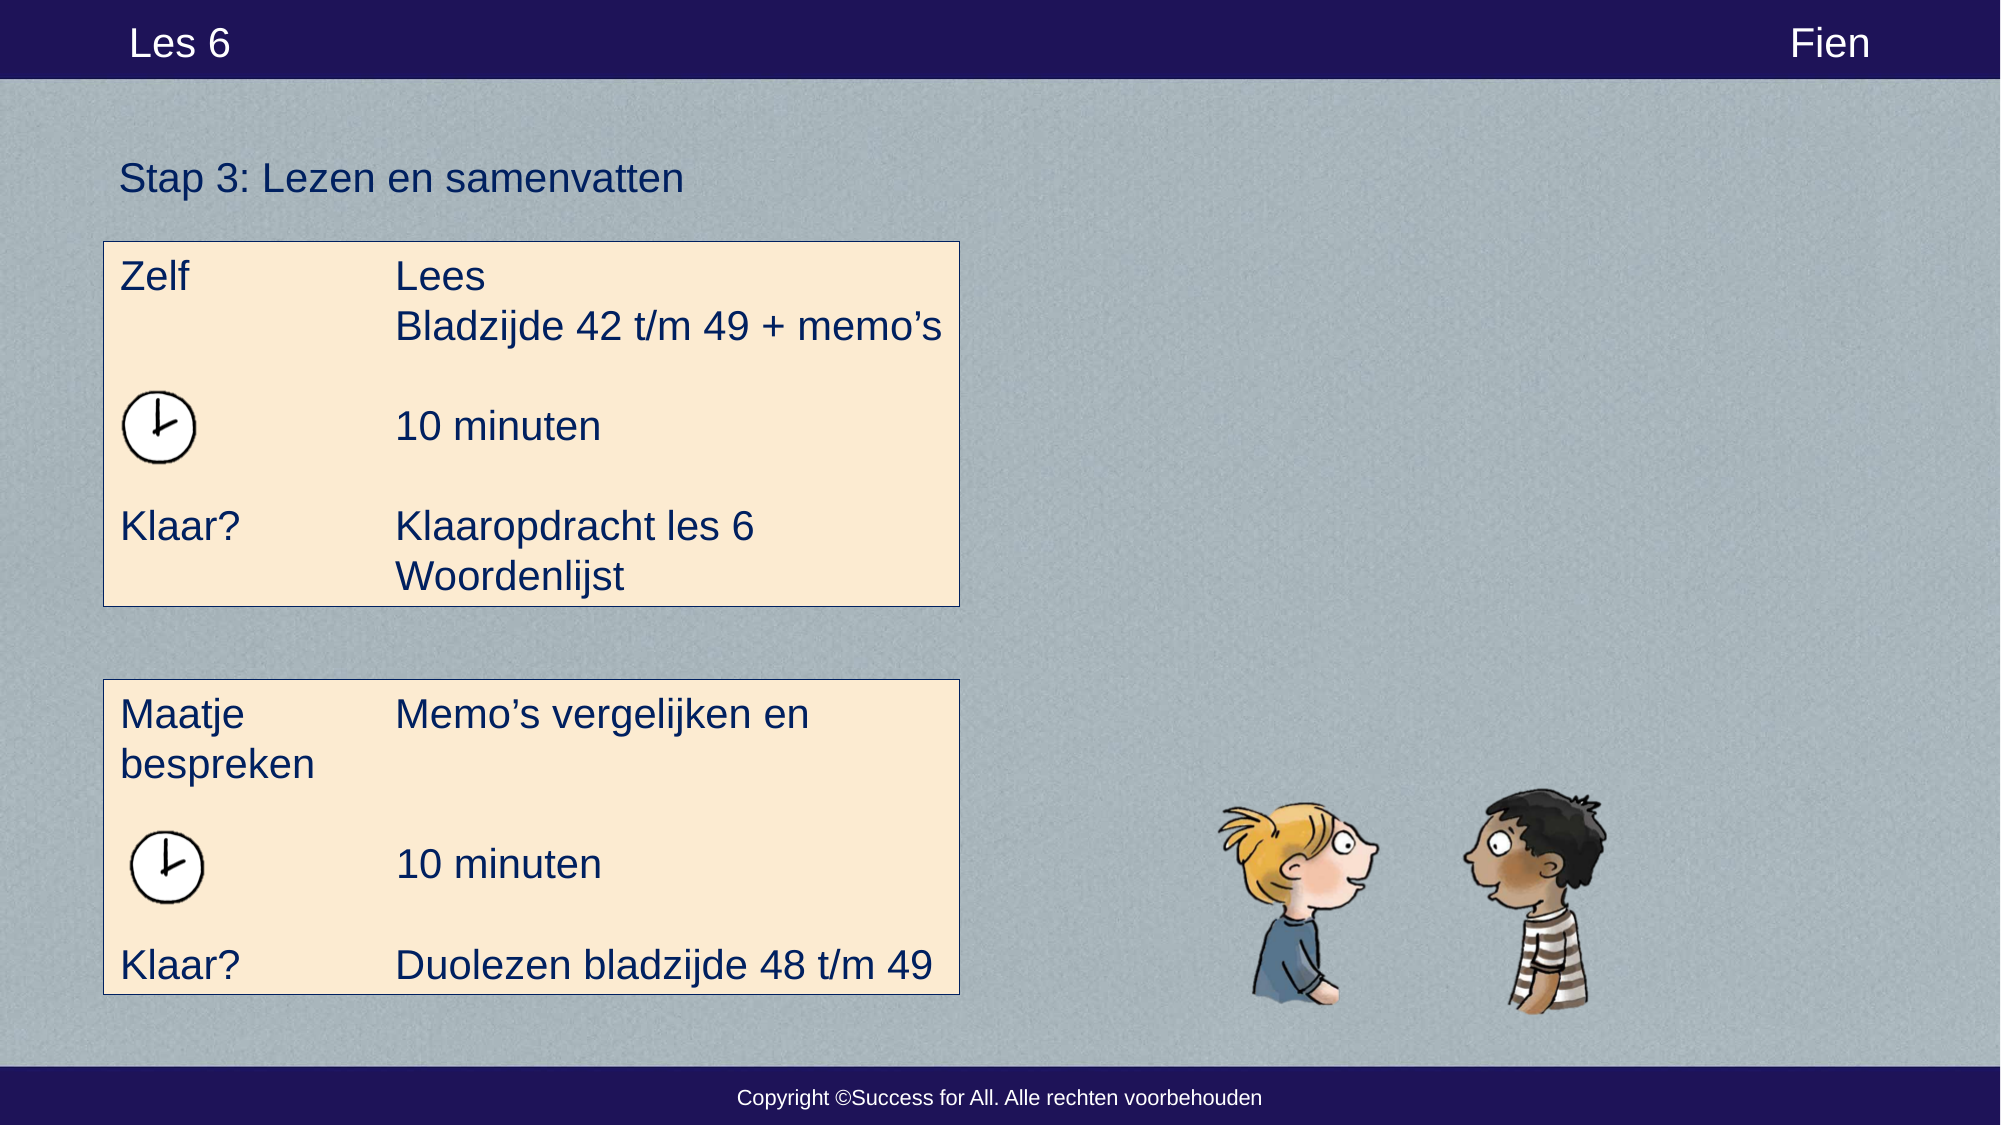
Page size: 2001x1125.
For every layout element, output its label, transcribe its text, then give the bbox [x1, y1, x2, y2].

text_box Maatje Memo’s vergelijken en bespreken 10 minuten Klaar? Duolezen bladzijde 48 t/m 49 [103, 679, 960, 995]
text_box Zelf Lees Bladzijde 42 t/m 49 + memo’s 10 minuten Klaar? Klaaropdracht les 6 Woordenlijst [103, 241, 960, 607]
picture [0, 0, 2001, 1125]
text_box Les 6 [114, 8, 354, 73]
text_box Copyright ©Success for All. Alle rechten voorbehouden [0, 1076, 2000, 1125]
text_box Stap 3: Lezen en samenvatten [103, 143, 896, 209]
text_box Fien [999, 8, 1886, 73]
